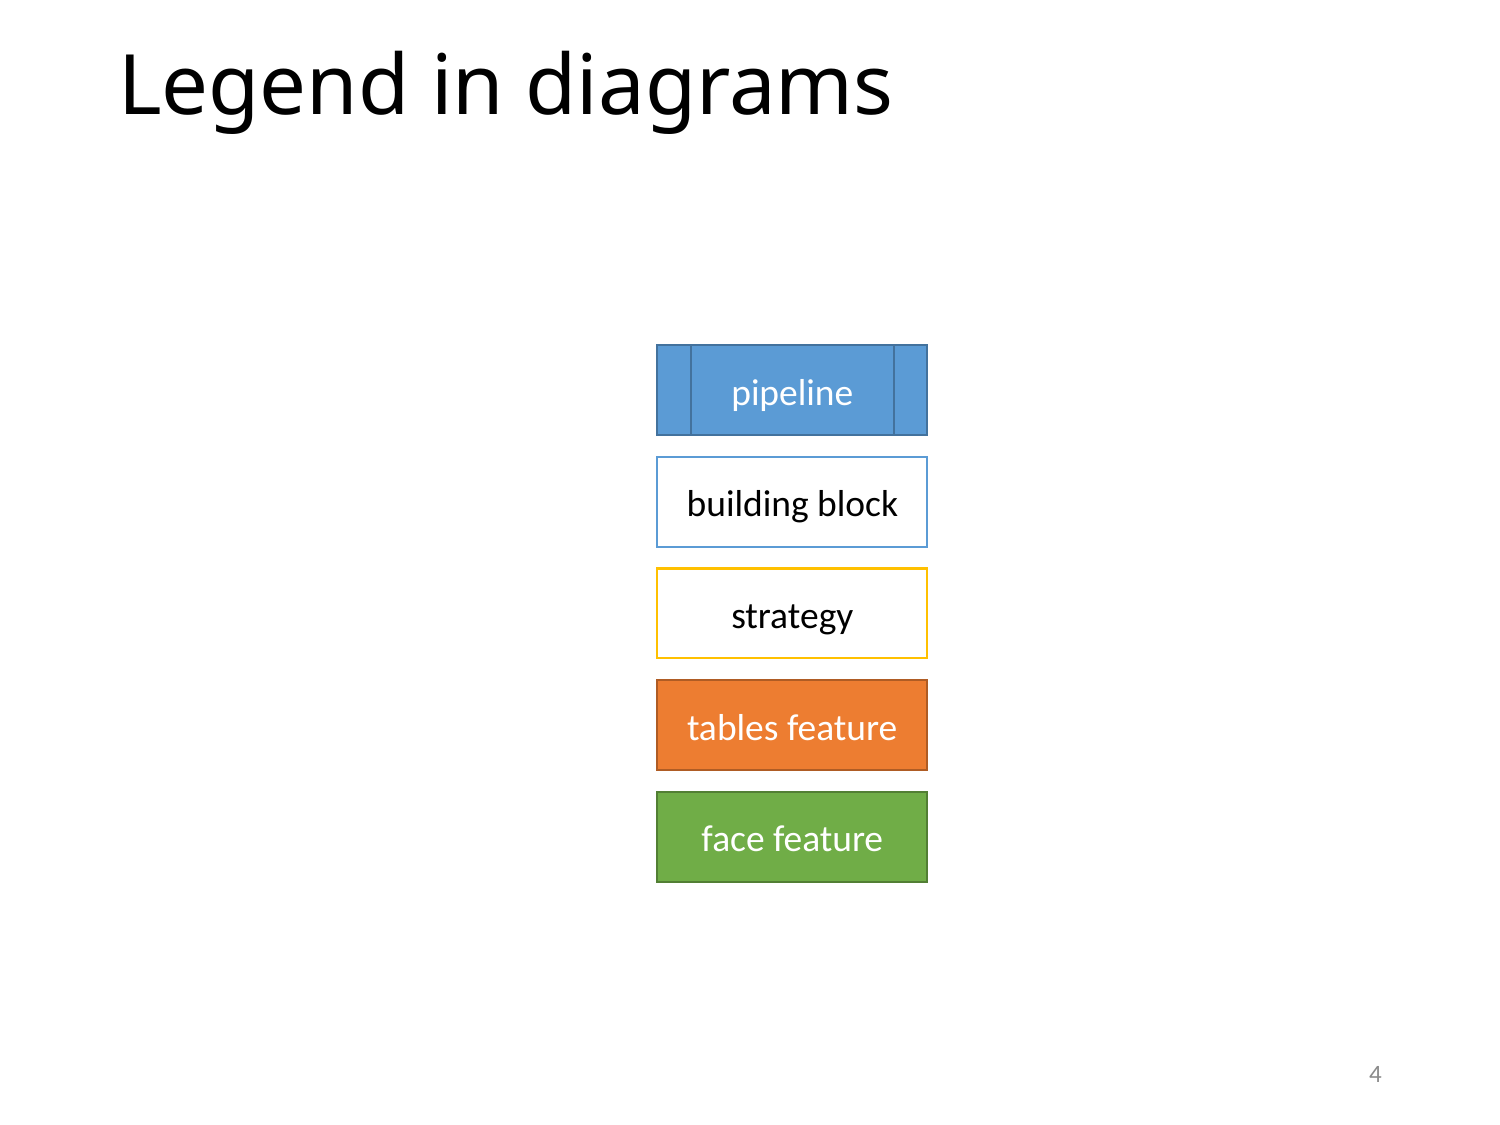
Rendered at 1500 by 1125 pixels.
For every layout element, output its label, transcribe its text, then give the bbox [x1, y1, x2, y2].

text_box face feature [656, 791, 928, 883]
slide_number 4 [1059, 1042, 1397, 1103]
text_box pipeline [656, 344, 928, 436]
text_box tables feature [656, 679, 928, 771]
text_box building block [656, 456, 928, 548]
text_box strategy [656, 567, 928, 659]
title Legend in diagrams [103, 2, 1397, 174]
